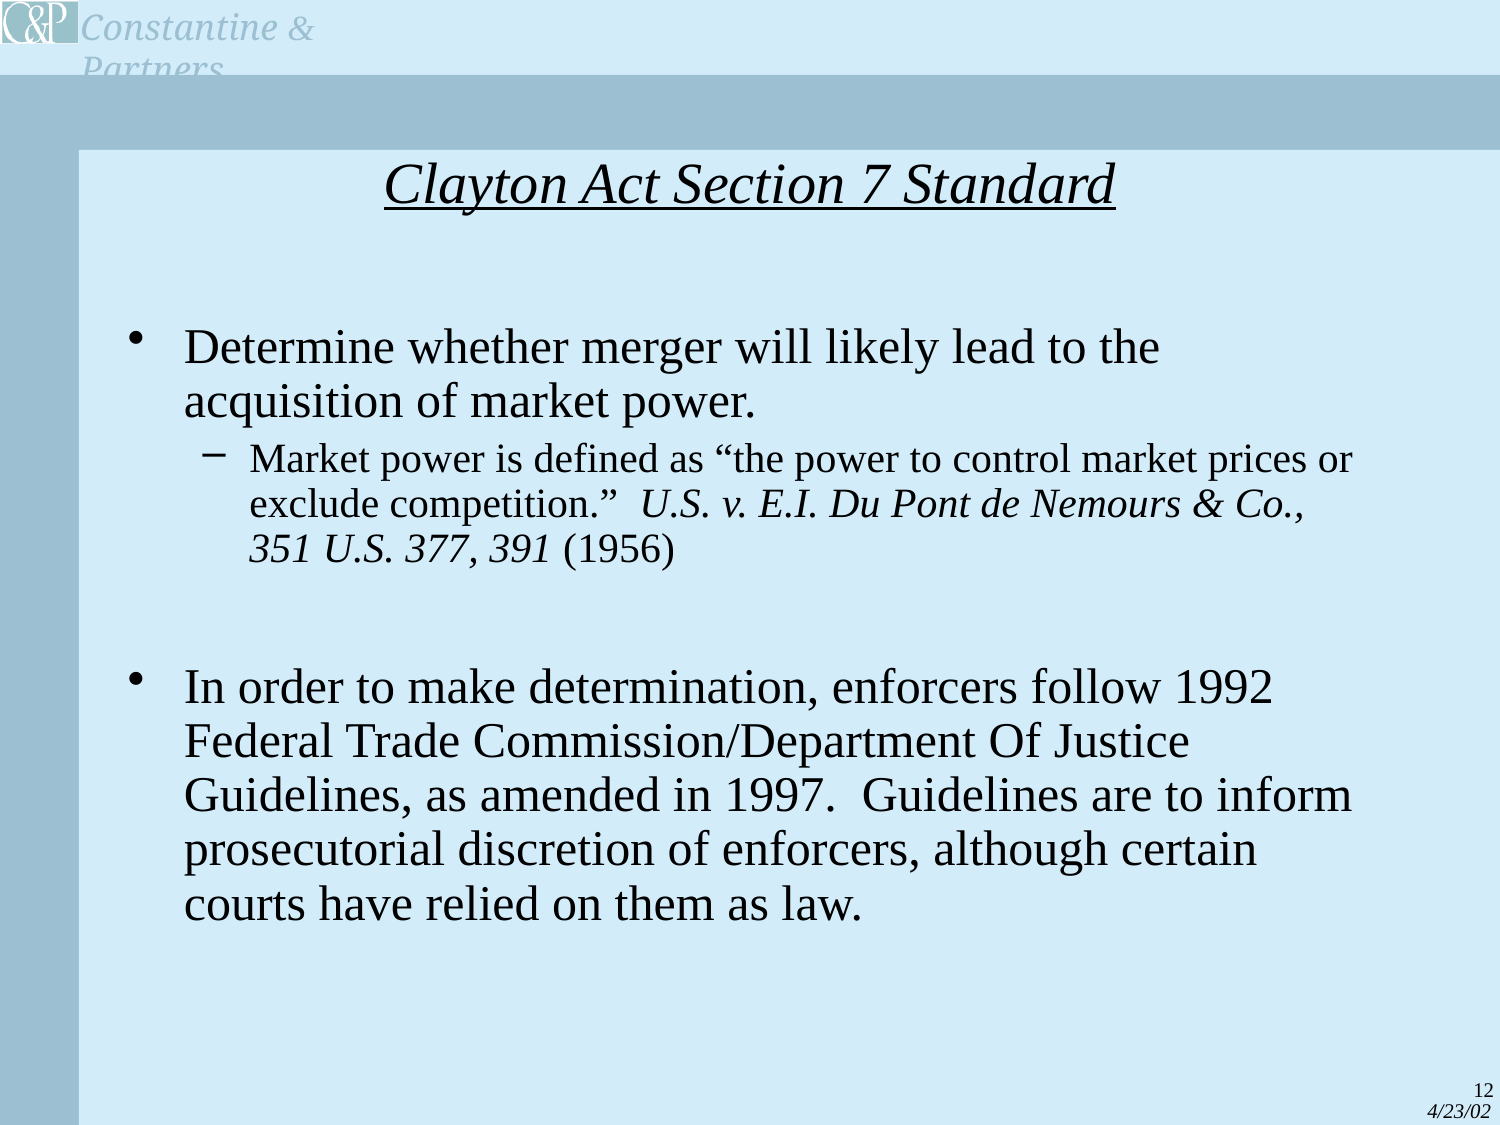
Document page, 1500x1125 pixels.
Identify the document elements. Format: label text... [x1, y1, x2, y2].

title Clayton Act Section 7 Standard [112, 137, 1388, 238]
list Determine whether merger will likely lead to the acquisition of market power. Market power is defined as “the power to control market prices or exclude competition.” U.S. v. E.I. Du Pont de Nemours & Co., 351 U.S. 377, 391 (1956) In order to make determination, enforcers follow 1992 Federal Trade Commission/Department Of Justice Guidelines, as amended in 1997. Guidelines are to inform prosecutorial discretion of enforcers, although certain courts have relied on them as law. [112, 312, 1388, 925]
